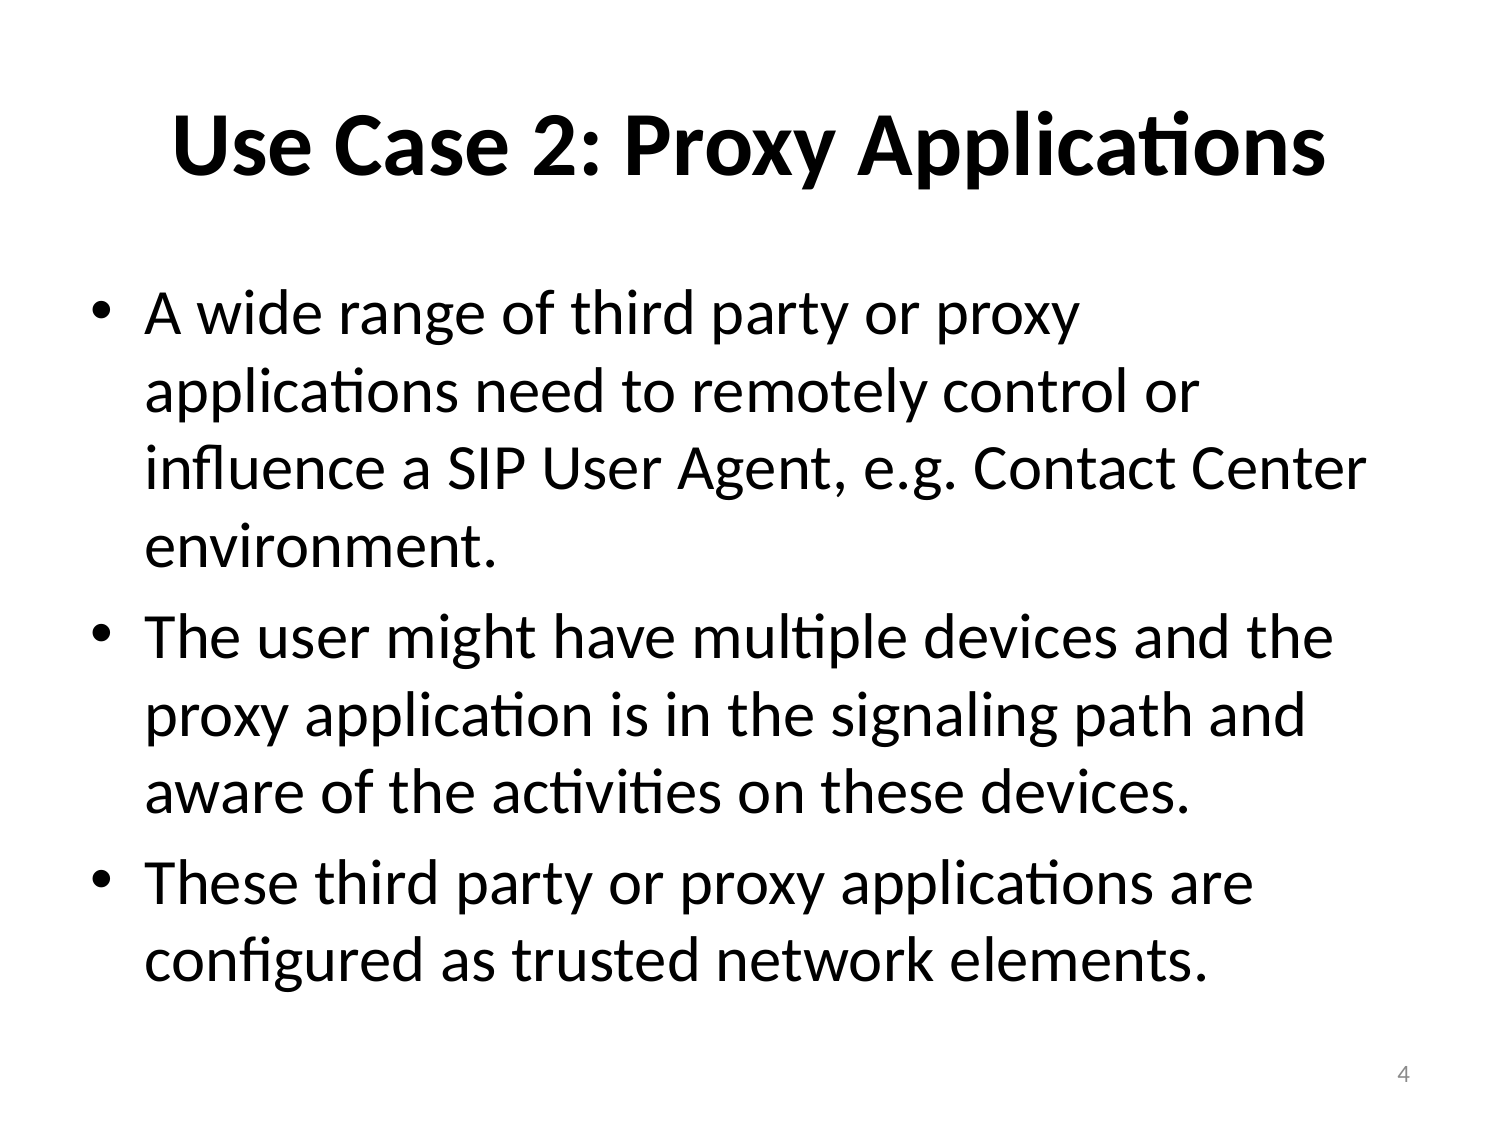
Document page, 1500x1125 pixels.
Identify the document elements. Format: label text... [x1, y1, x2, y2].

slide_number 4 [1074, 1042, 1425, 1103]
title Use Case 2: Proxy Applications [75, 45, 1425, 233]
list A wide range of third party or proxy applications need to remotely control or influence a SIP User Agent, e.g. Contact Center environment. The user might have multiple devices and the proxy application is in the signaling path and aware of the activities on these devices. These third party or proxy applications are configured as trusted network elements. [75, 262, 1425, 1005]
